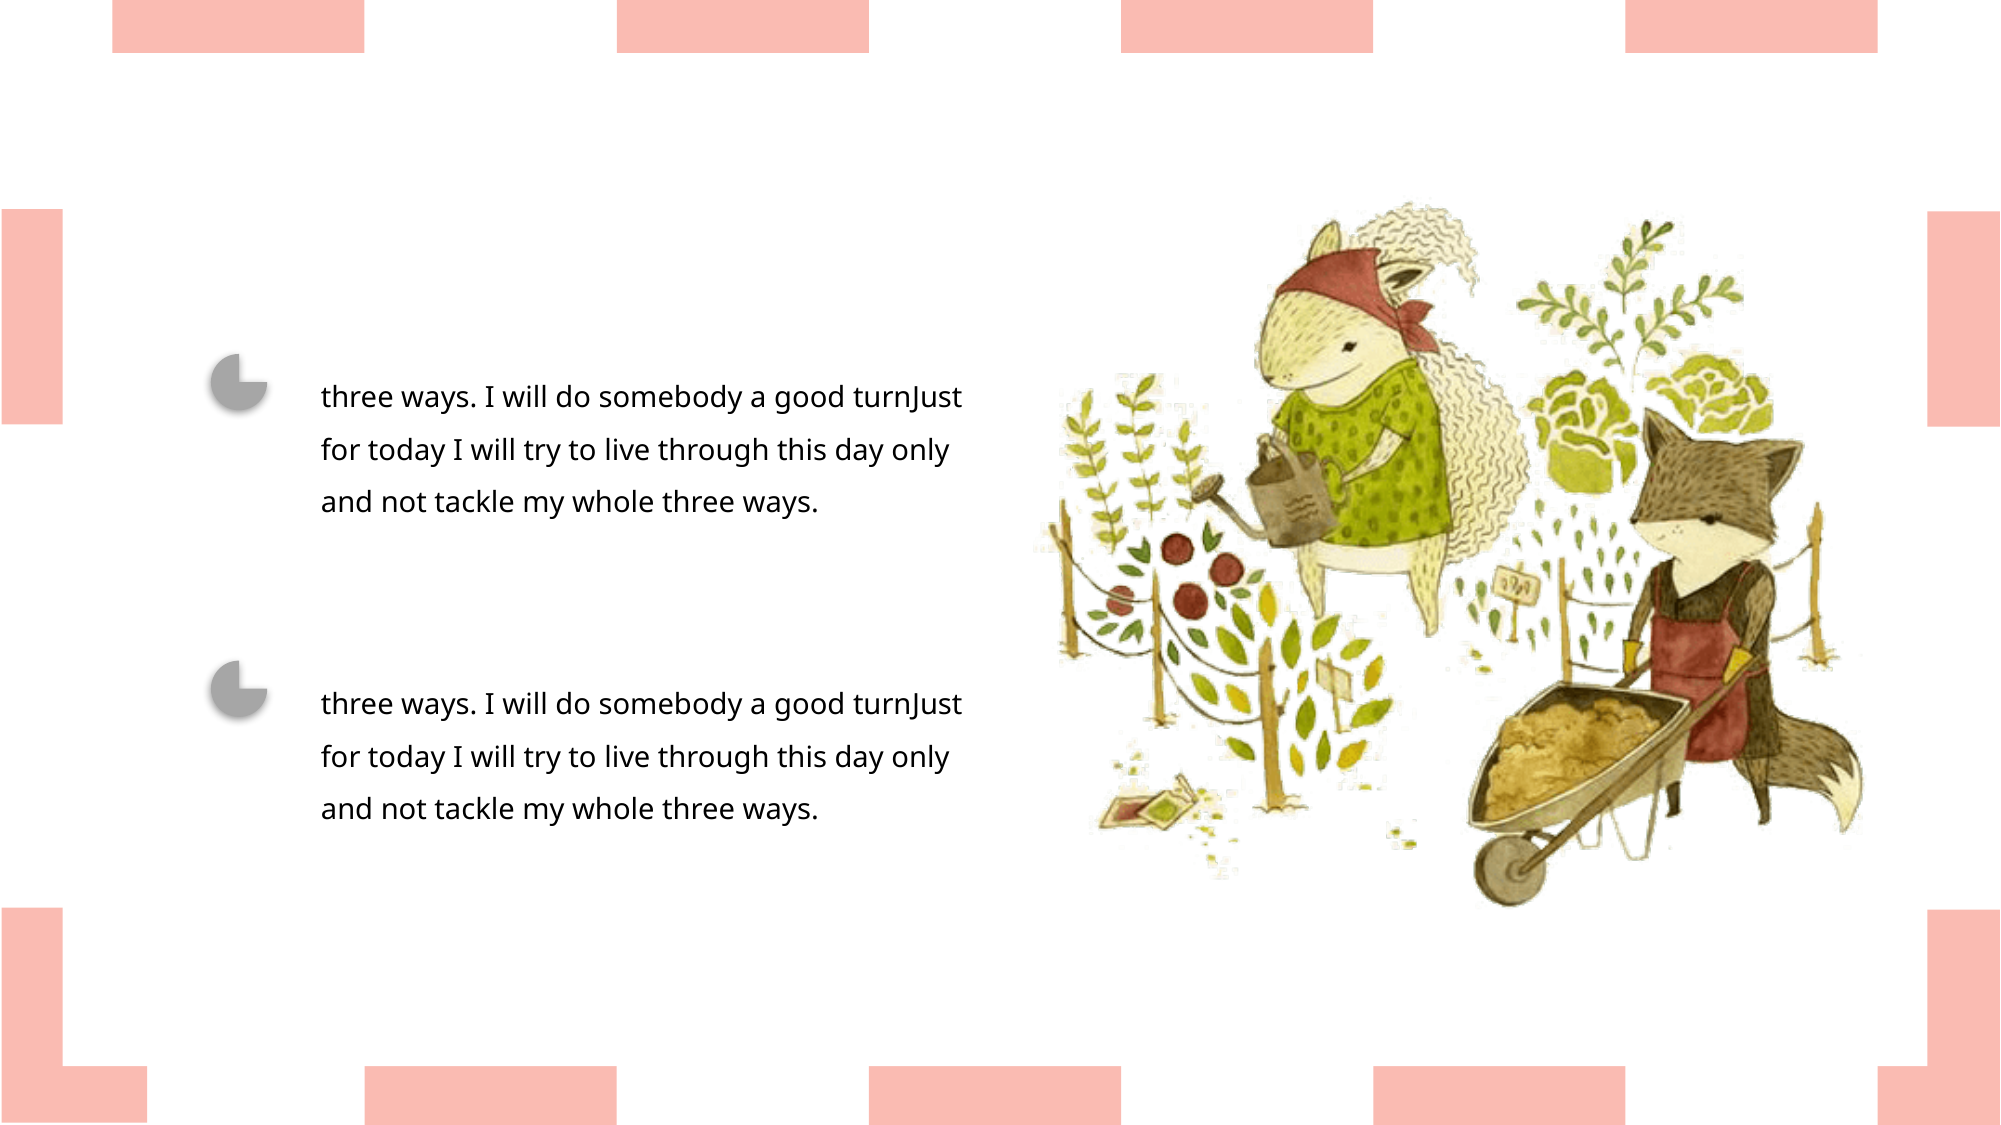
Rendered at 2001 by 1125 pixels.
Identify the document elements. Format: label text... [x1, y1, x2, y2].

text_box [364, 1067, 618, 1125]
text_box [868, 1067, 1122, 1125]
text_box [616, 0, 870, 52]
picture [1013, 178, 1875, 922]
text_box [1877, 909, 2000, 1125]
text_box [209, 659, 269, 718]
text_box [1928, 210, 2000, 428]
text_box [1120, 0, 1374, 52]
text_box three ways. I will do somebody a good turnJust for today I will try to live through this day only and not tackle my whole three ways. [306, 660, 980, 833]
text_box [111, 0, 366, 52]
text_box [209, 352, 269, 412]
text_box [62, 52, 1928, 1067]
text_box [1624, 0, 1879, 52]
text_box three ways. I will do somebody a good turnJust for today I will try to live through this day only and not tackle my whole three ways. [306, 353, 980, 526]
text_box [1, 907, 148, 1124]
text_box [1372, 1067, 1626, 1125]
text_box [1, 208, 62, 425]
